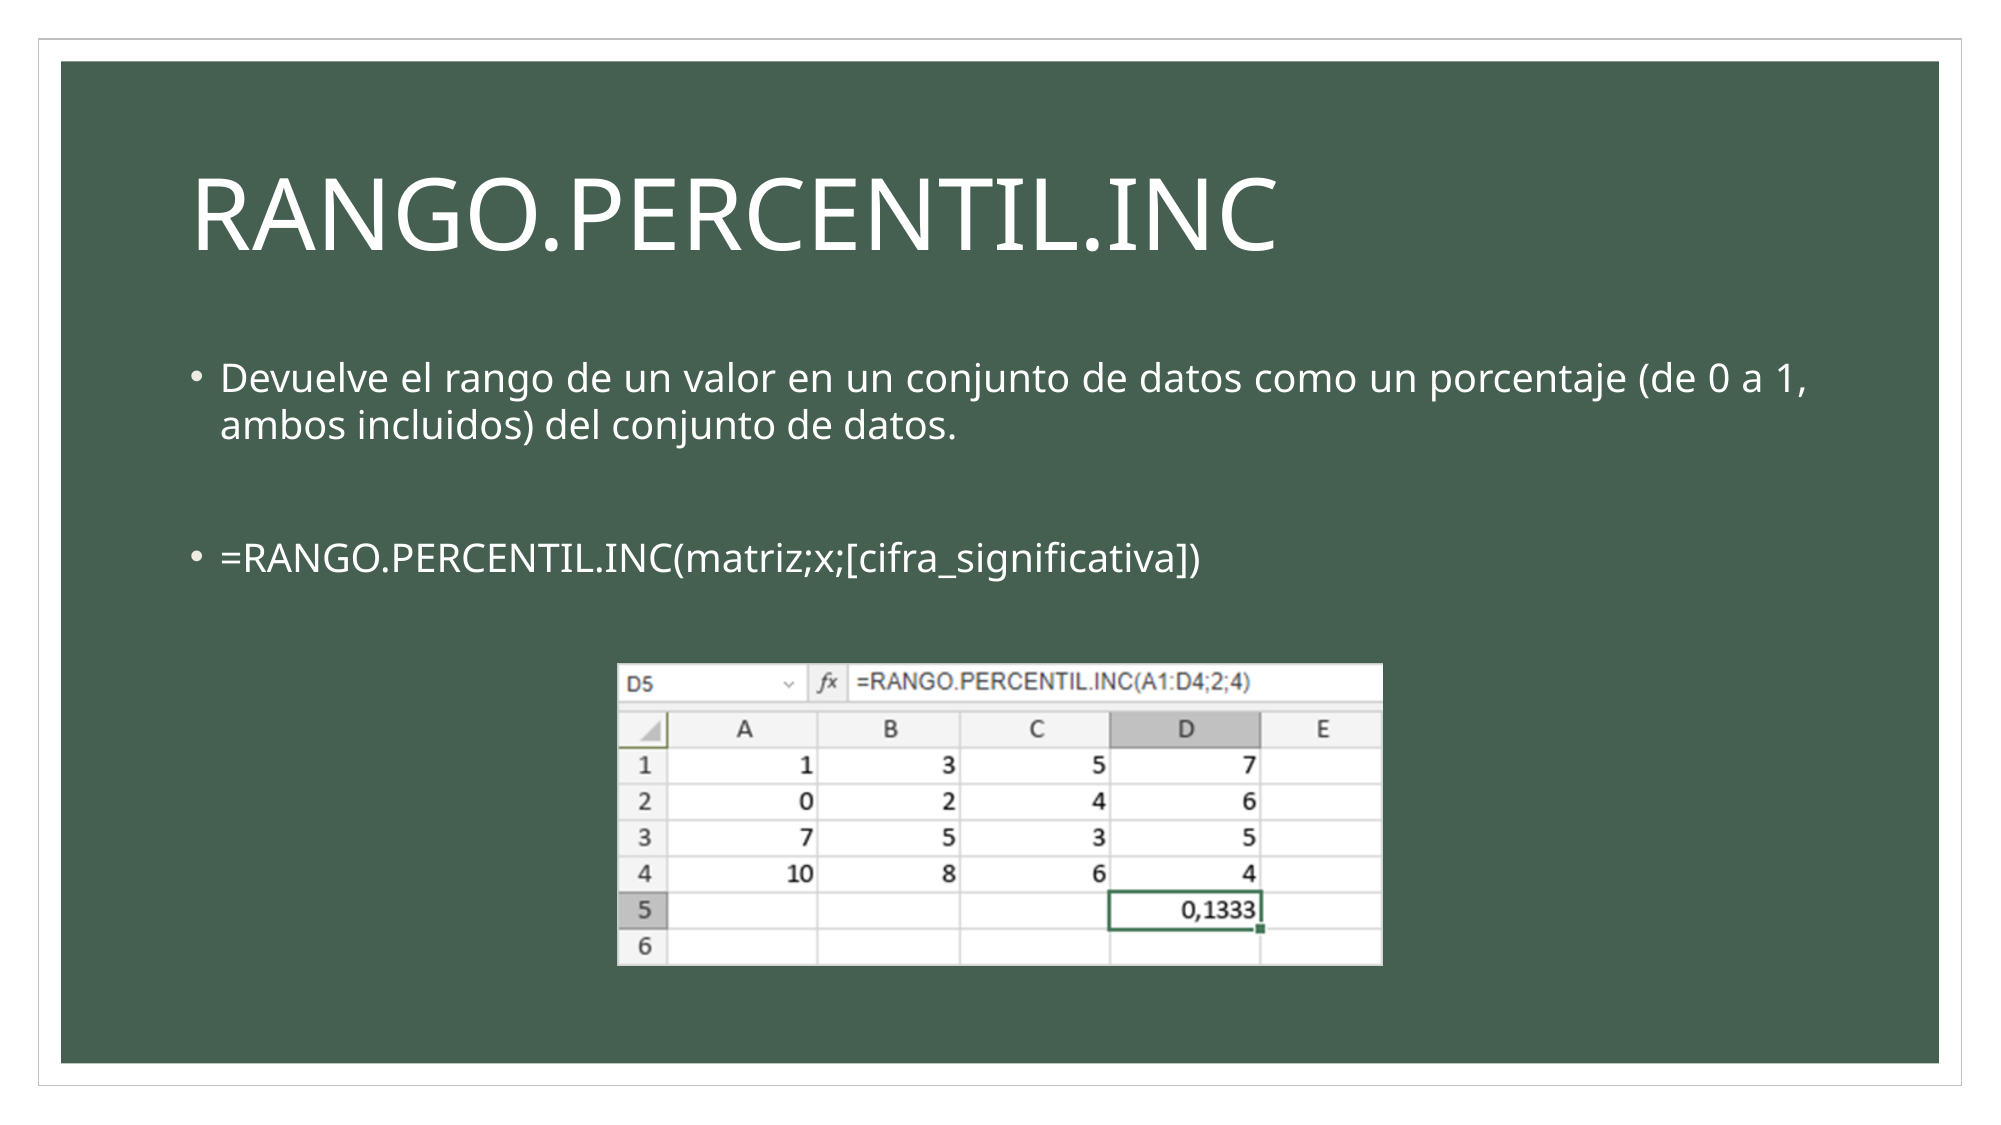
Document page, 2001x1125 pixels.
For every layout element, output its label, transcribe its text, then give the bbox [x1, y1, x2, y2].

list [617, 662, 1383, 966]
title RANGO.PERCENTIL.INC [174, 105, 1825, 331]
list Devuelve el rango de un valor en un conjunto de datos como un porcentaje (de 0 a 1, ambos incluidos) del conjunto de datos. =RANGO.PERCENTIL.INC(matriz;x;[cifra_significativa]) [174, 345, 1825, 649]
